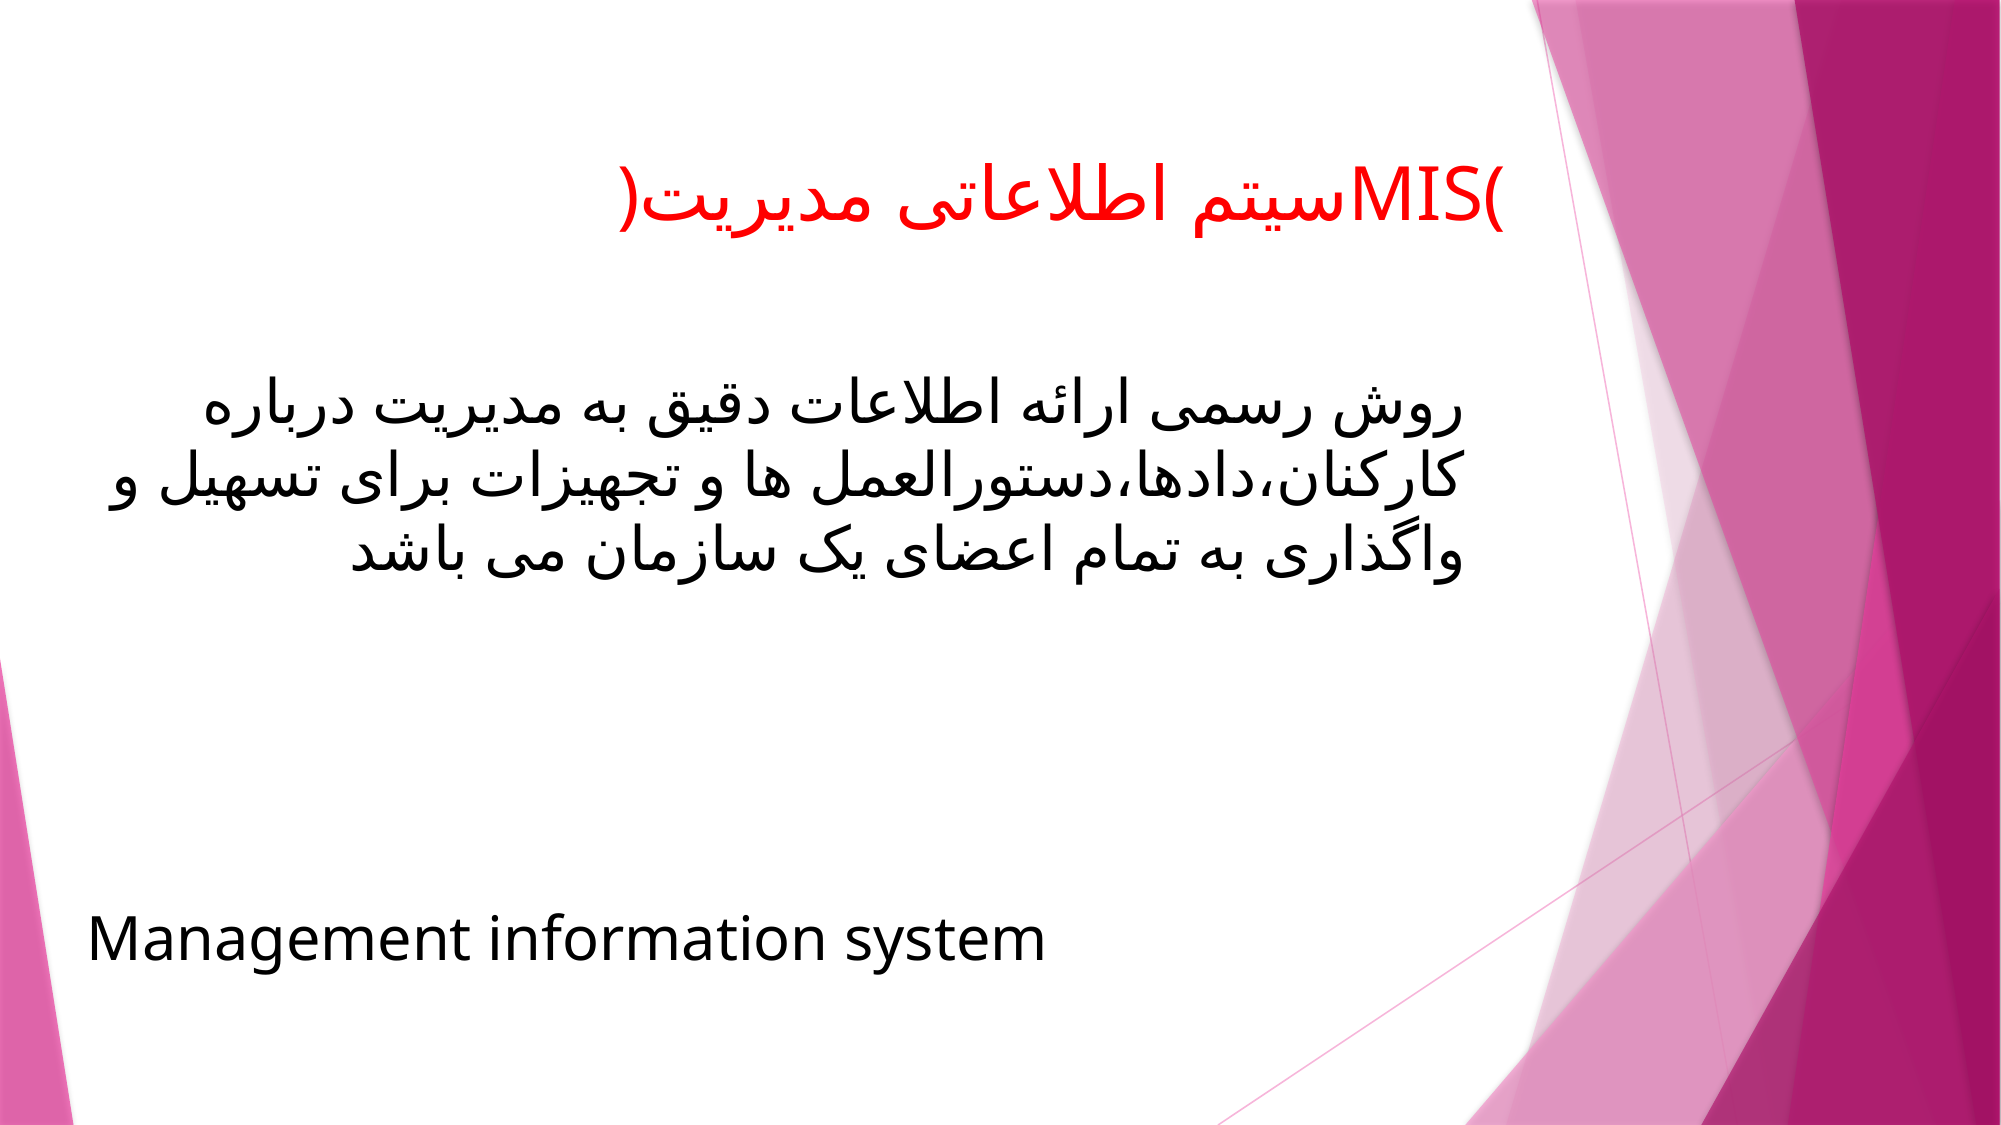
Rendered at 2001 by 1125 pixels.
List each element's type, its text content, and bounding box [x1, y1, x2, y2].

list روش رسمی ارائه اطلاعات دقیق به مدیریت درباره کارکنان،دادها،دستورالعمل ها و تجهیزات برای تسهیل و واگذاری به تمام اعضای یک سازمان می باشد Management information system [71, 354, 1482, 992]
title )سیتم اطلاعاتی مدیریتMIS( [111, 137, 1522, 355]
